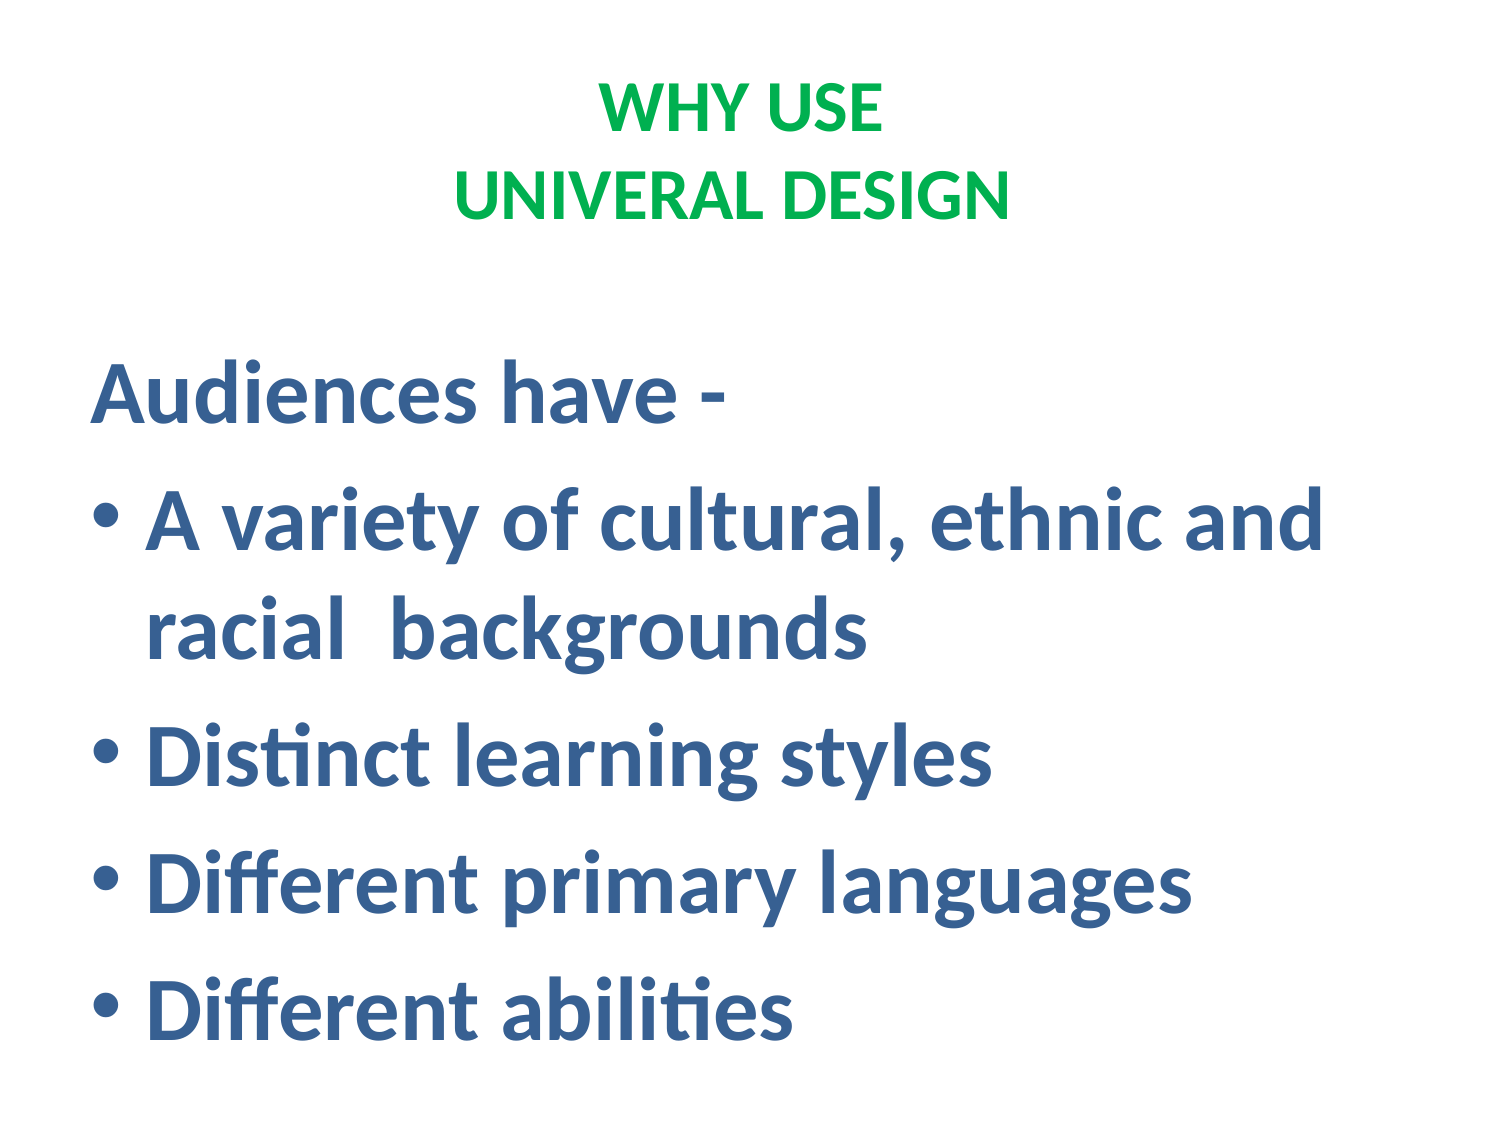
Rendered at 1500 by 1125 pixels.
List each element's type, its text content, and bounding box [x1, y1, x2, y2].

list Audiences have - A variety of cultural, ethnic and racial backgrounds Distinct learning styles Different primary languages Different abilities [75, 324, 1425, 1068]
title WHY USE UNIVERAL DESIGN? [37, 50, 1463, 243]
